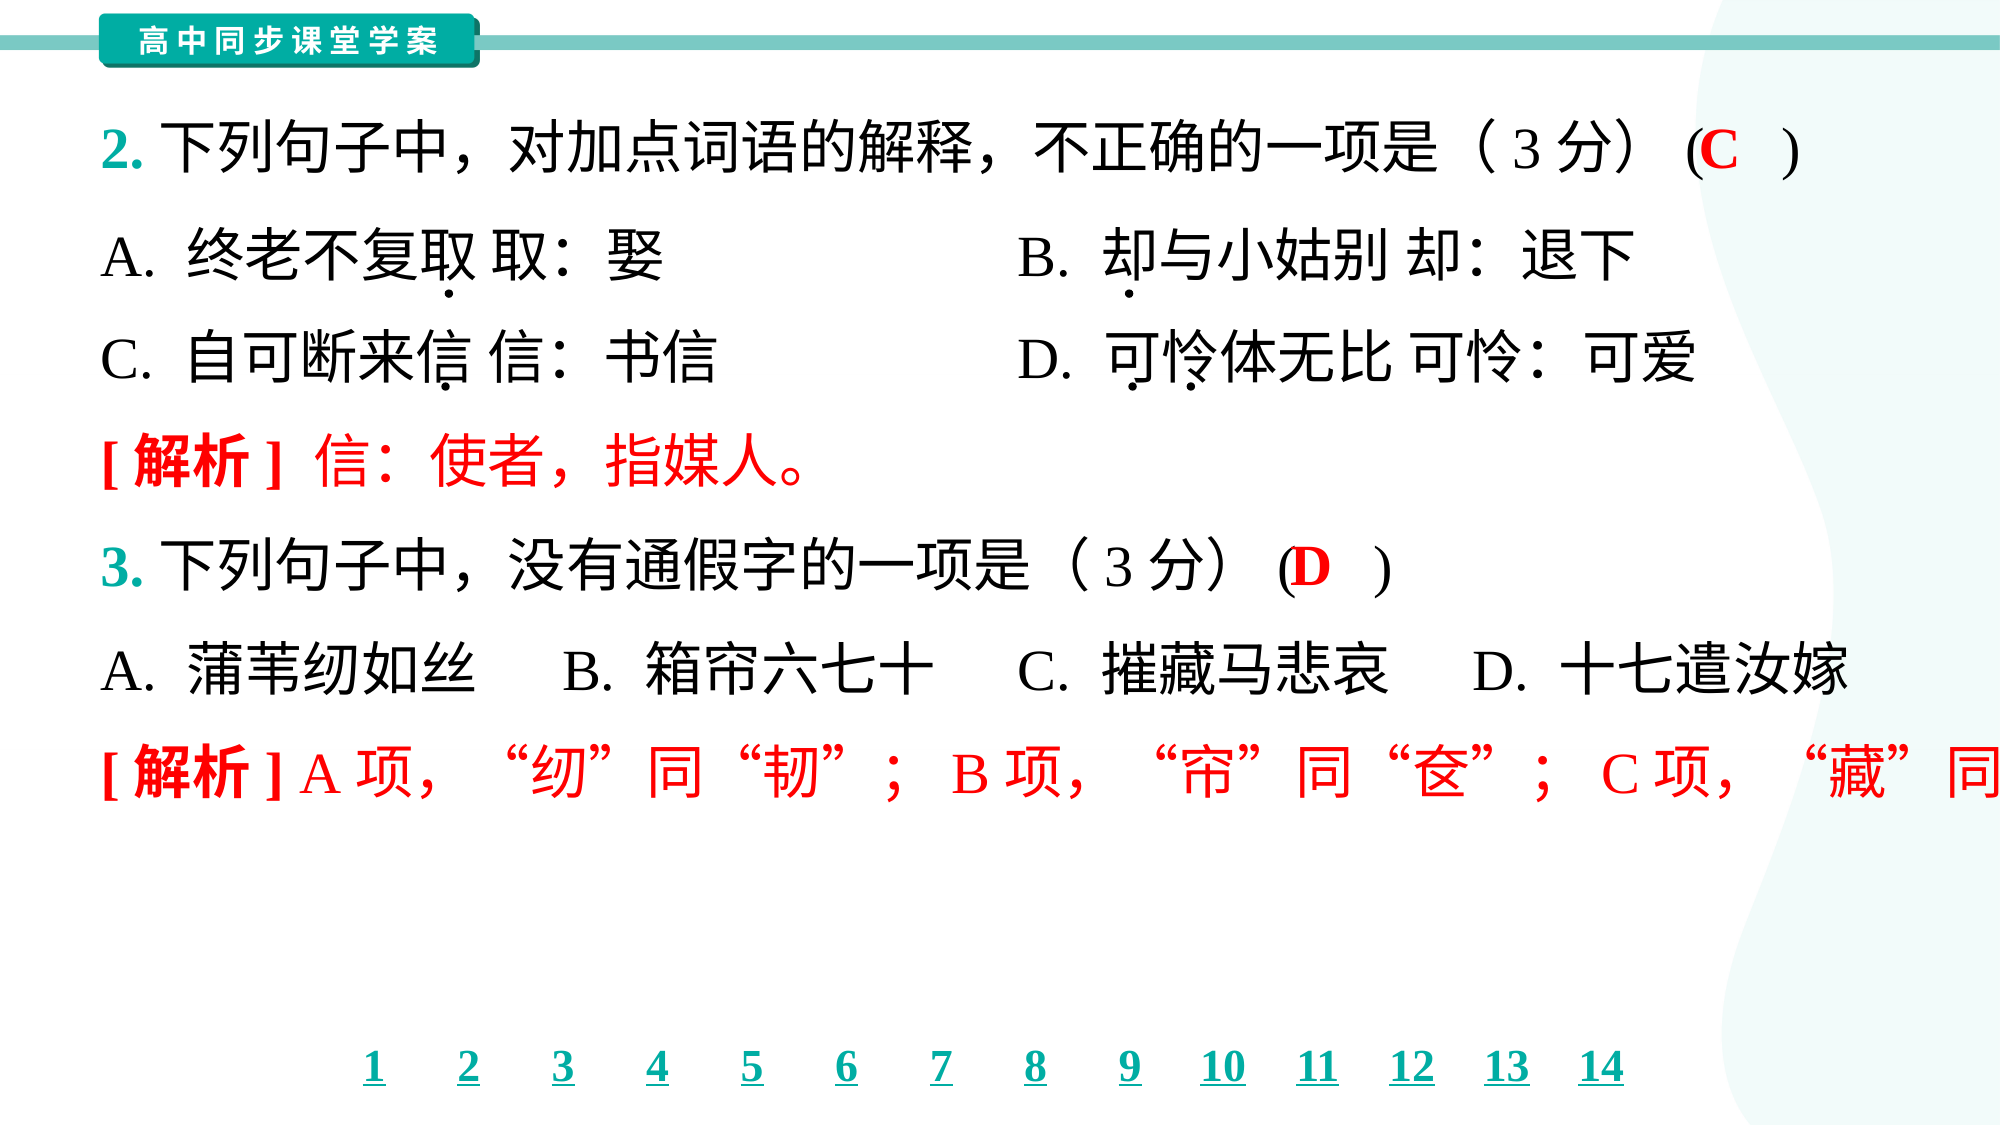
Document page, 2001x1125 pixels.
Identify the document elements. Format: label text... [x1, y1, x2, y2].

text_box 2.下列句子中，对加点词语的解释，不正确的一项是（3分）( ) [1762, 76, 1899, 169]
text_box A. 终老不复取 取：娶 B. 却与小姑别 却：退下 C. 自可断来信 信：书信 D. 可怜体无比 可怜：可爱 [100, 182, 1899, 380]
text_box 2.下列句子中，对加点词语的解释，不正确的一项是（3分）( ) [100, 76, 1677, 169]
text_box D [1268, 493, 1354, 587]
text_box 3.下列句子中，没有通假字的一项是（3分）( ) [100, 493, 1268, 587]
text_box 3.下列句子中，没有通假字的一项是（3分）( ) [1354, 493, 1899, 587]
text_box [1128, 382, 1137, 391]
text_box [1186, 382, 1196, 391]
text_box A. 蒲苇纫如丝 B. 箱帘六七十 C. 摧藏马悲哀 D. 十七遣汝嫁 [100, 597, 1899, 690]
text_box [444, 289, 454, 298]
text_box [1124, 289, 1134, 298]
text_box C [1677, 75, 1762, 169]
text_box [441, 382, 450, 391]
picture [0, 0, 2000, 1125]
text_box [解析] 信：使者，指媒人。 [100, 390, 1899, 483]
text_box [解析] A项，“纫”同“韧”；B项，“帘”同“奁”；C项，“藏”同“脏”。 [100, 700, 1899, 794]
